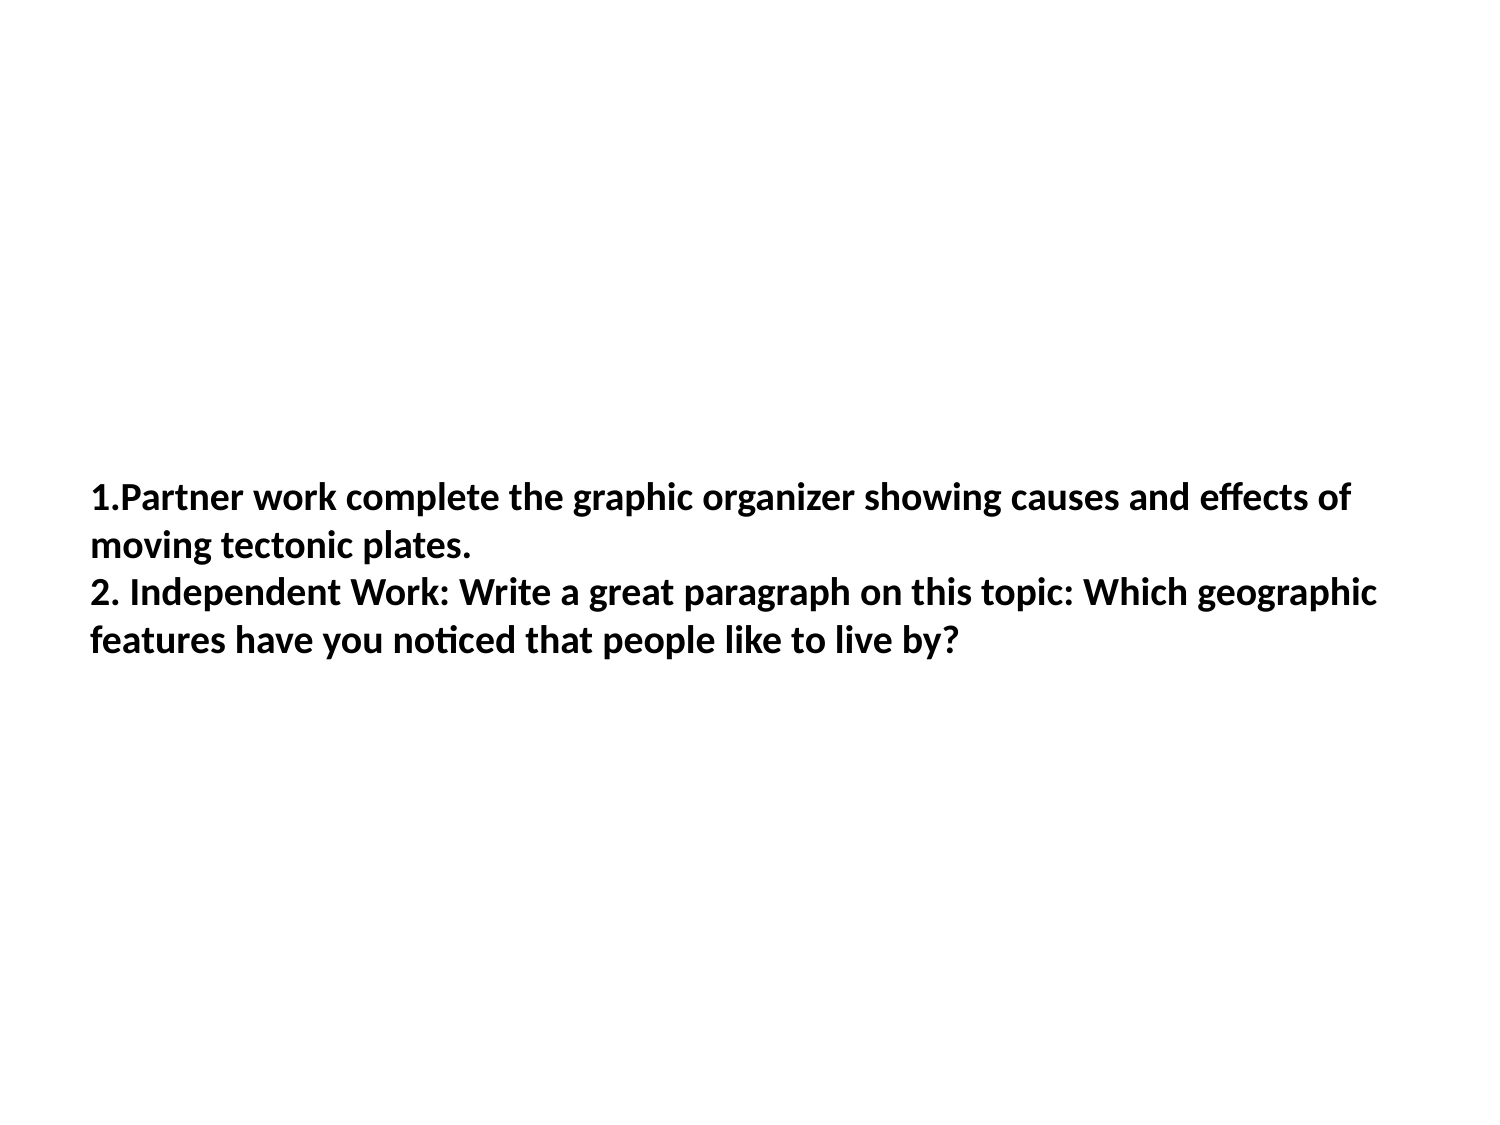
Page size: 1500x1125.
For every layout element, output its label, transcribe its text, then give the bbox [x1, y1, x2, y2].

title 1.Partner work complete the graphic organizer showing causes and effects of moving tectonic plates. 2. Independent Work: Write a great paragraph on this topic: Which geographic features have you noticed that people like to live by? [75, 462, 1425, 713]
